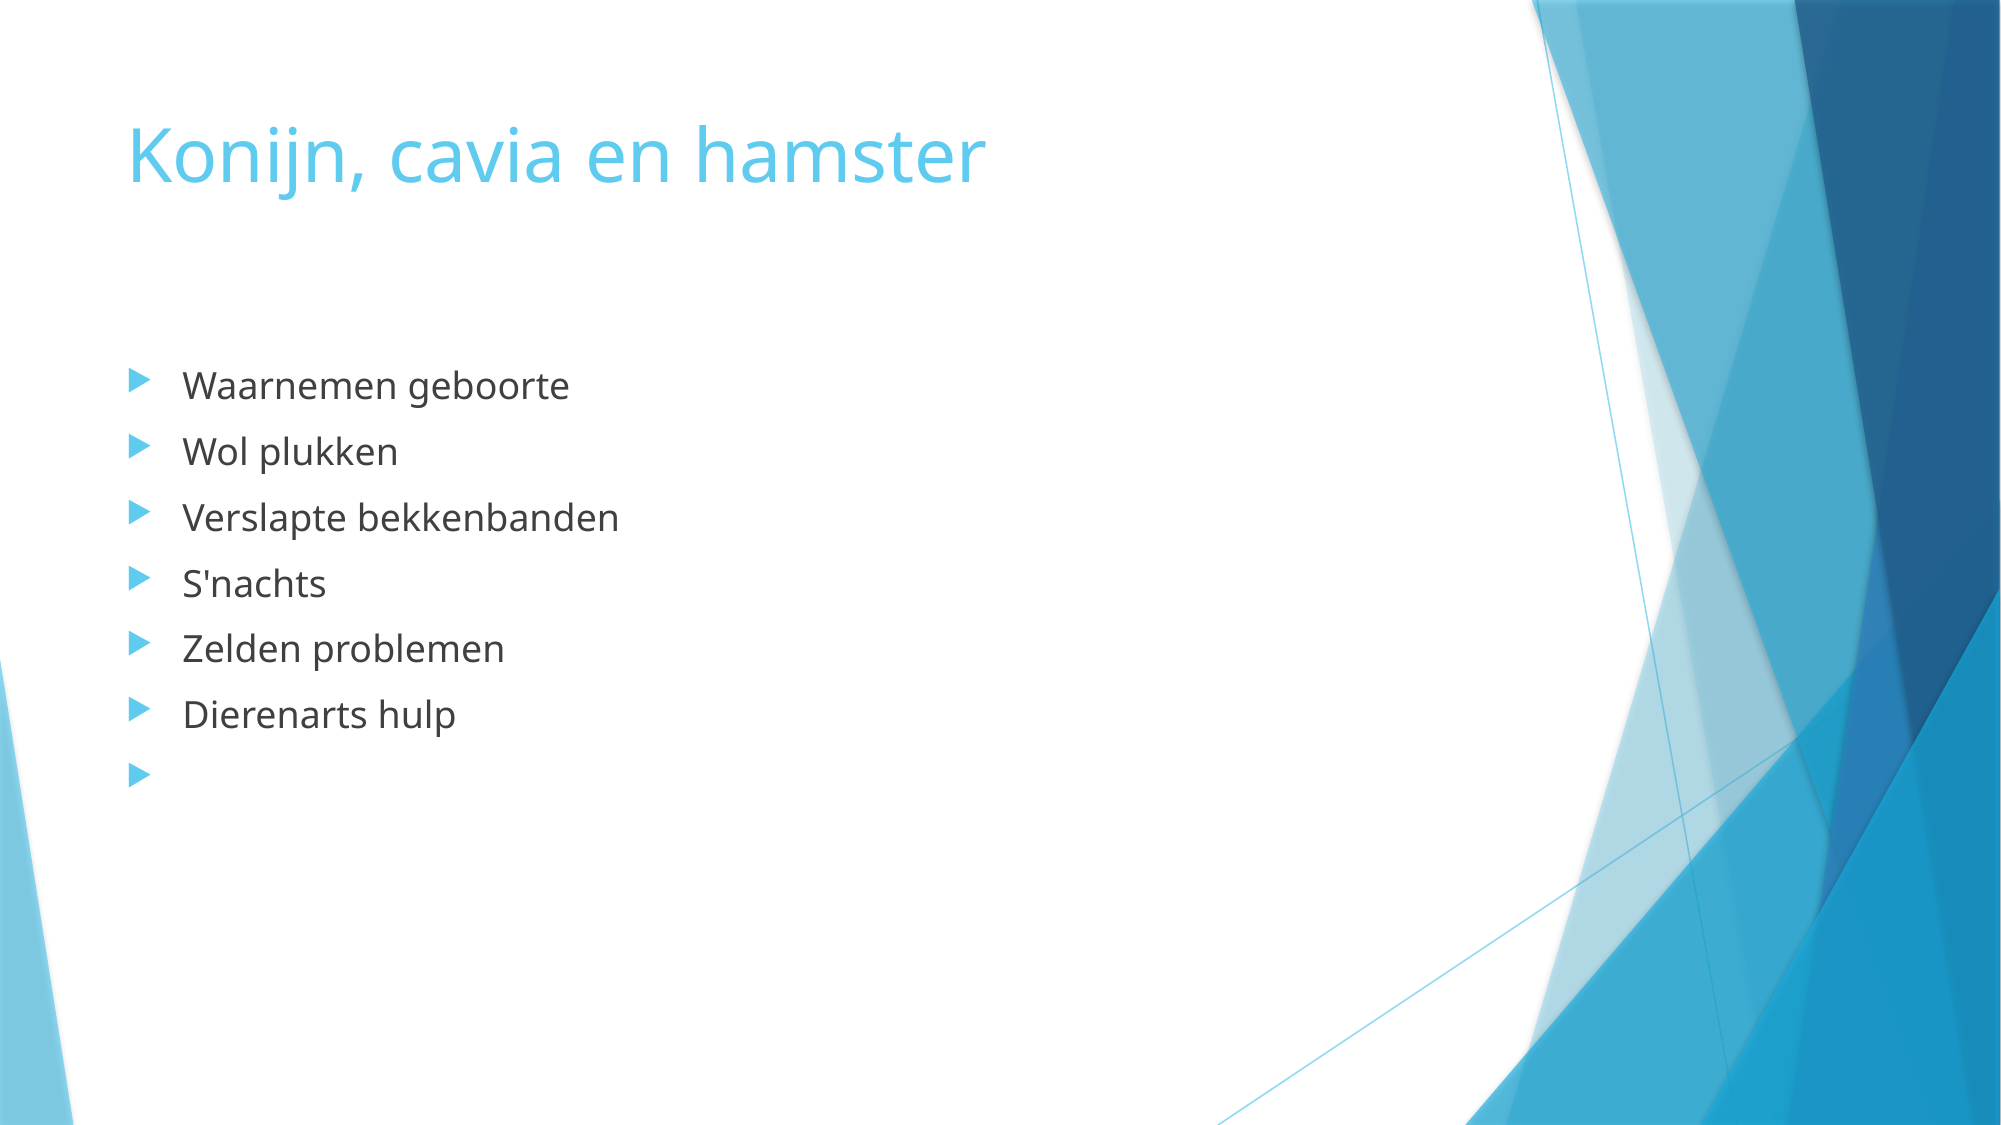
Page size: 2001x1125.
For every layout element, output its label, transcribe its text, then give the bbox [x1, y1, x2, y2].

title Konijn, cavia en hamster [111, 99, 1522, 317]
list Waarnemen geboorte Wol plukken Verslapte bekkenbanden S'nachts Zelden problemen Dierenarts hulp [111, 354, 1522, 992]
